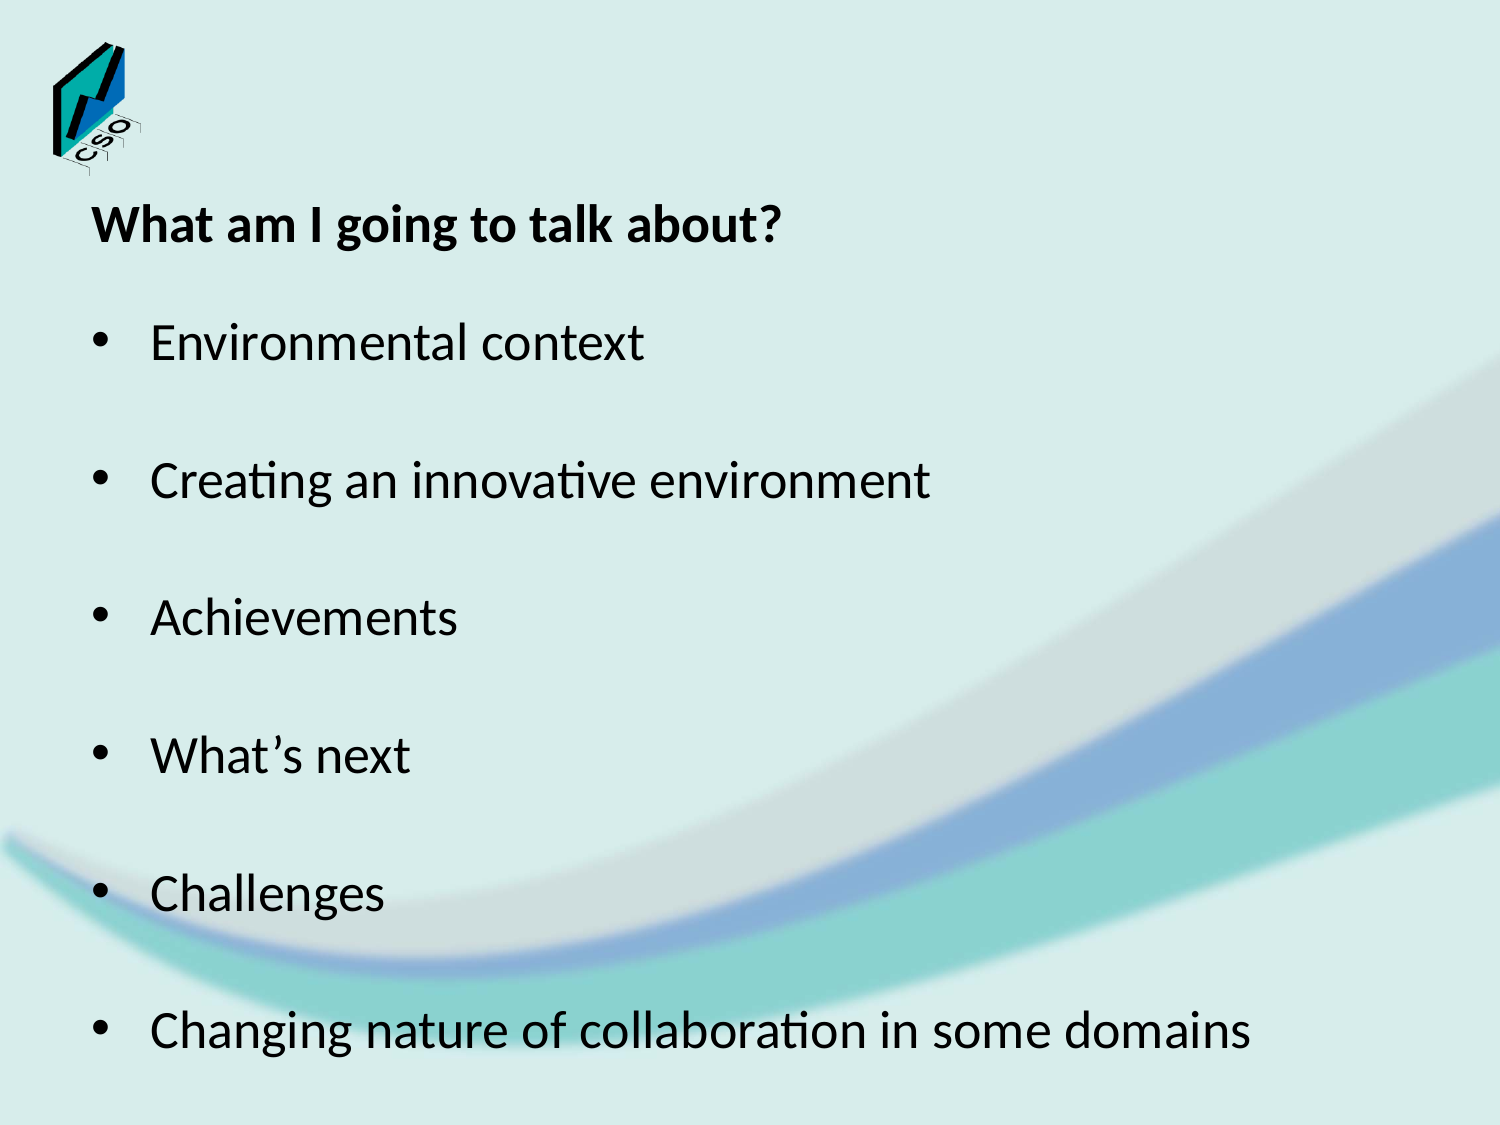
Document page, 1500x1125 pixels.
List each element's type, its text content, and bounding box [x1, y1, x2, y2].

title [76, 113, 1427, 149]
picture [0, 0, 1500, 1125]
list What am I going to talk about? Environmental context Creating an innovative environment Achievements What’s next Challenges Changing nature of collaboration in some domains [76, 149, 1427, 1071]
